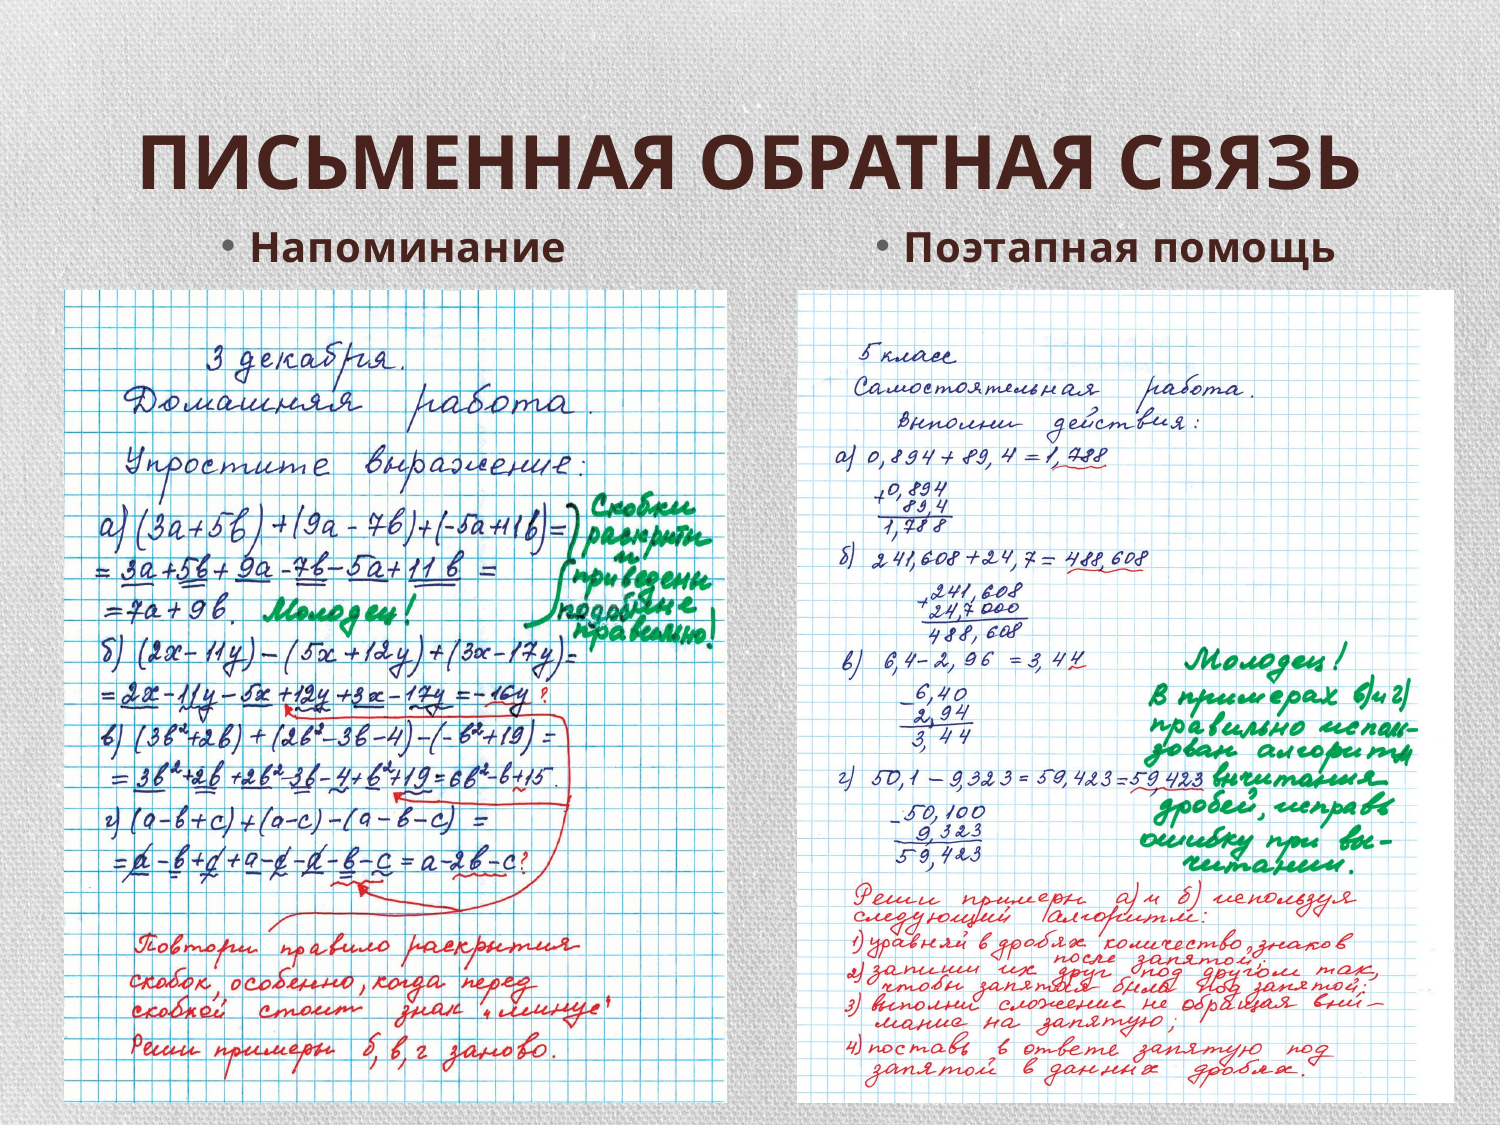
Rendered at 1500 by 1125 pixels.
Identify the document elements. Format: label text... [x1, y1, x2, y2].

list Поэтапная помощь [757, 213, 1455, 1023]
picture [64, 290, 727, 1103]
title ПИСЬМЕННАЯ ОБРАТНАЯ СВЯЗЬ [45, 37, 1455, 213]
picture [796, 290, 1455, 1103]
list Напоминание [45, 213, 743, 1023]
